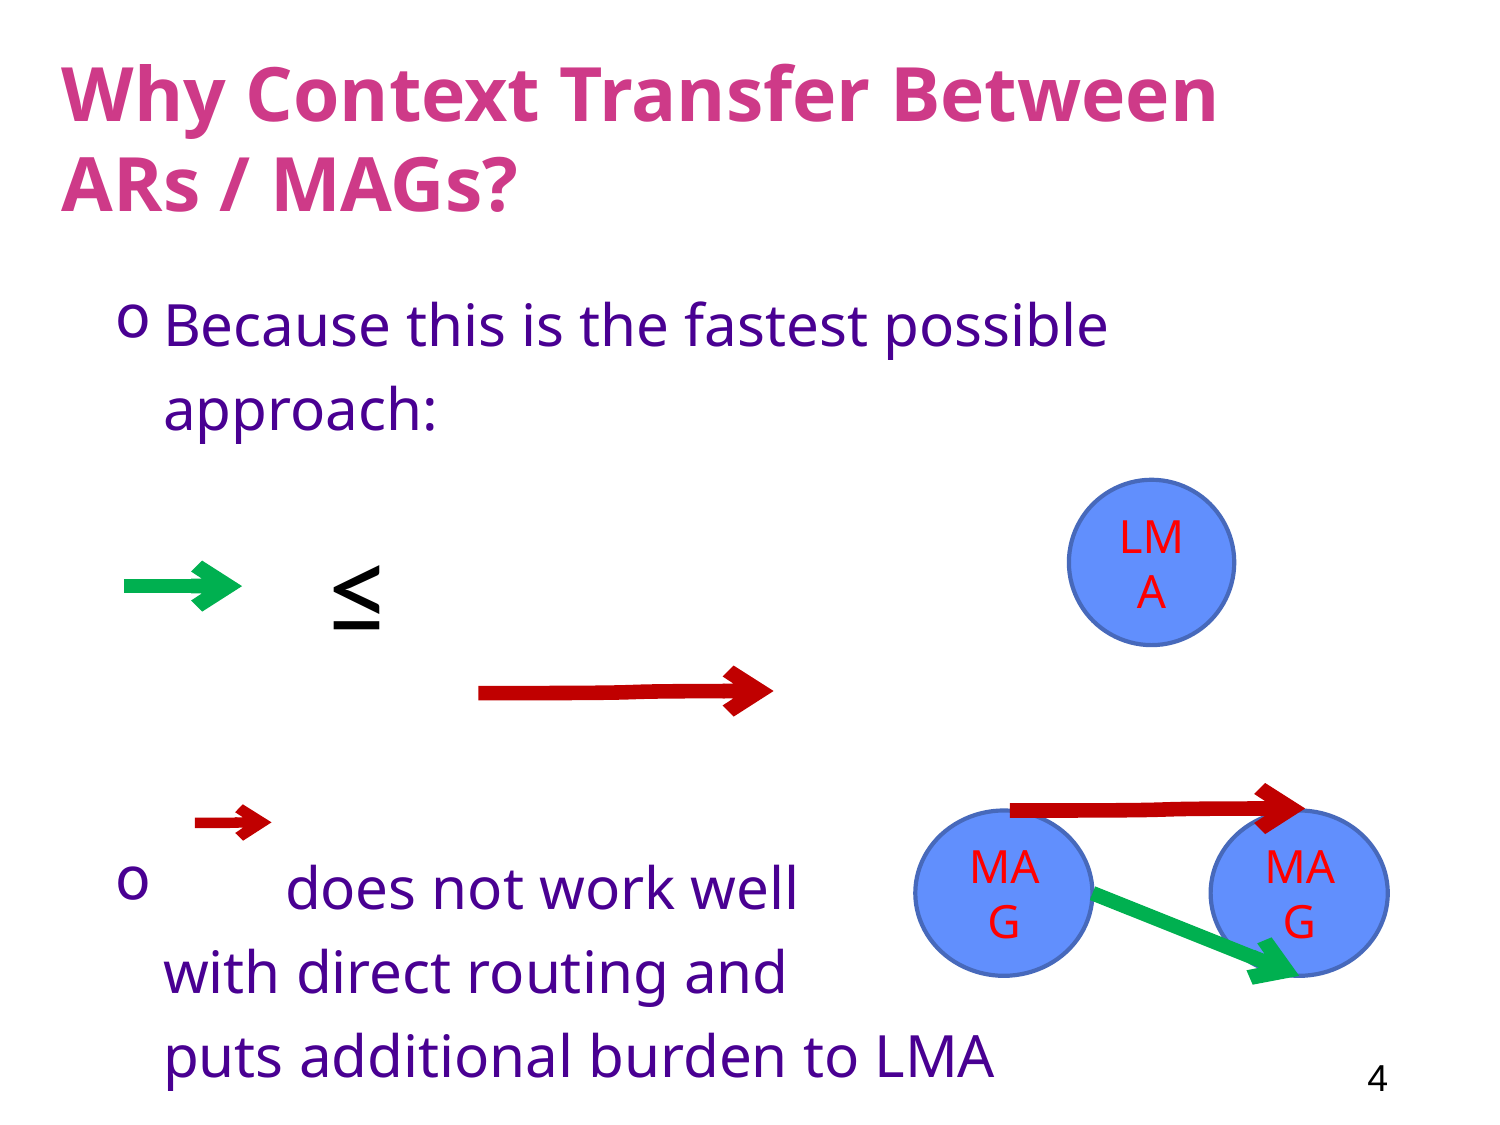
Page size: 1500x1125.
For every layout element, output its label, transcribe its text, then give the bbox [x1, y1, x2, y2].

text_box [915, 479, 1389, 977]
text_box ≤ [313, 502, 406, 667]
text_box 4 [1352, 1046, 1404, 1107]
list Because this is the fastest possible approach: does not work well with direct routing and puts additional burden to LMA [99, 266, 1376, 1036]
title Why Context Transfer Between ARs / MAGs? [46, 42, 1323, 231]
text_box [624, 544, 628, 840]
